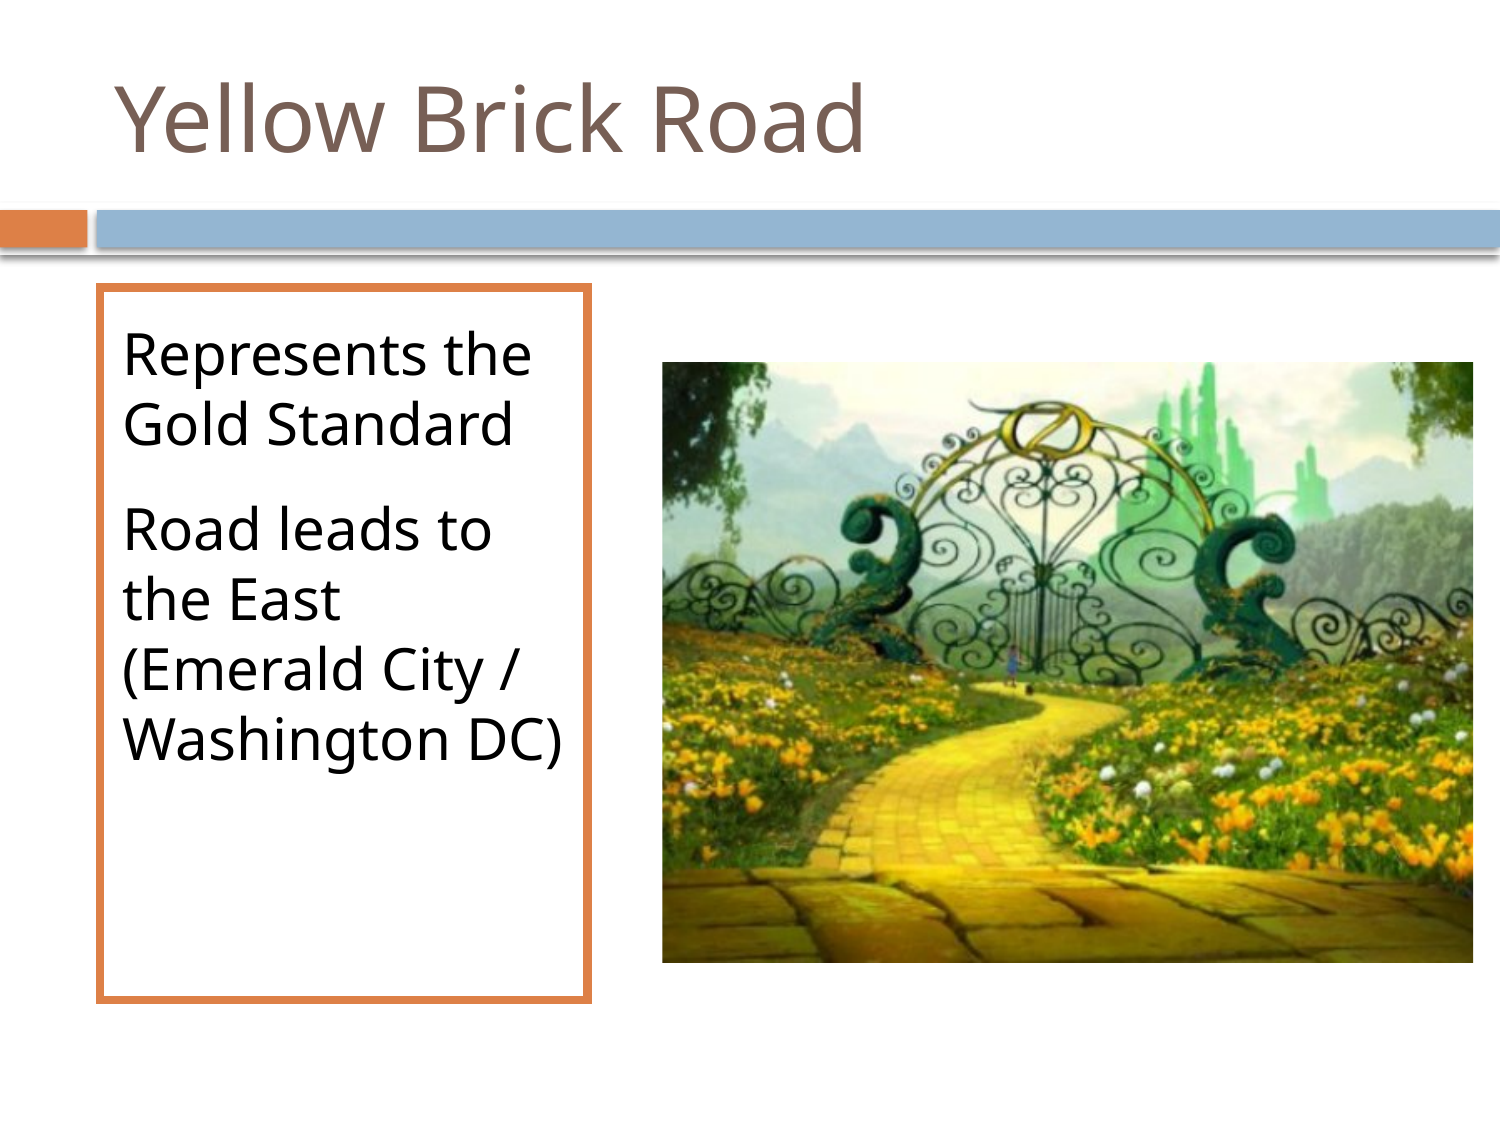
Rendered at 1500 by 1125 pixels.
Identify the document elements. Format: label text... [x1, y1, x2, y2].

title Yellow Brick Road [99, 44, 1425, 188]
list Represents the Gold Standard Road leads to the East (Emerald City / Washington DC) [96, 283, 592, 1004]
picture [662, 362, 1474, 963]
